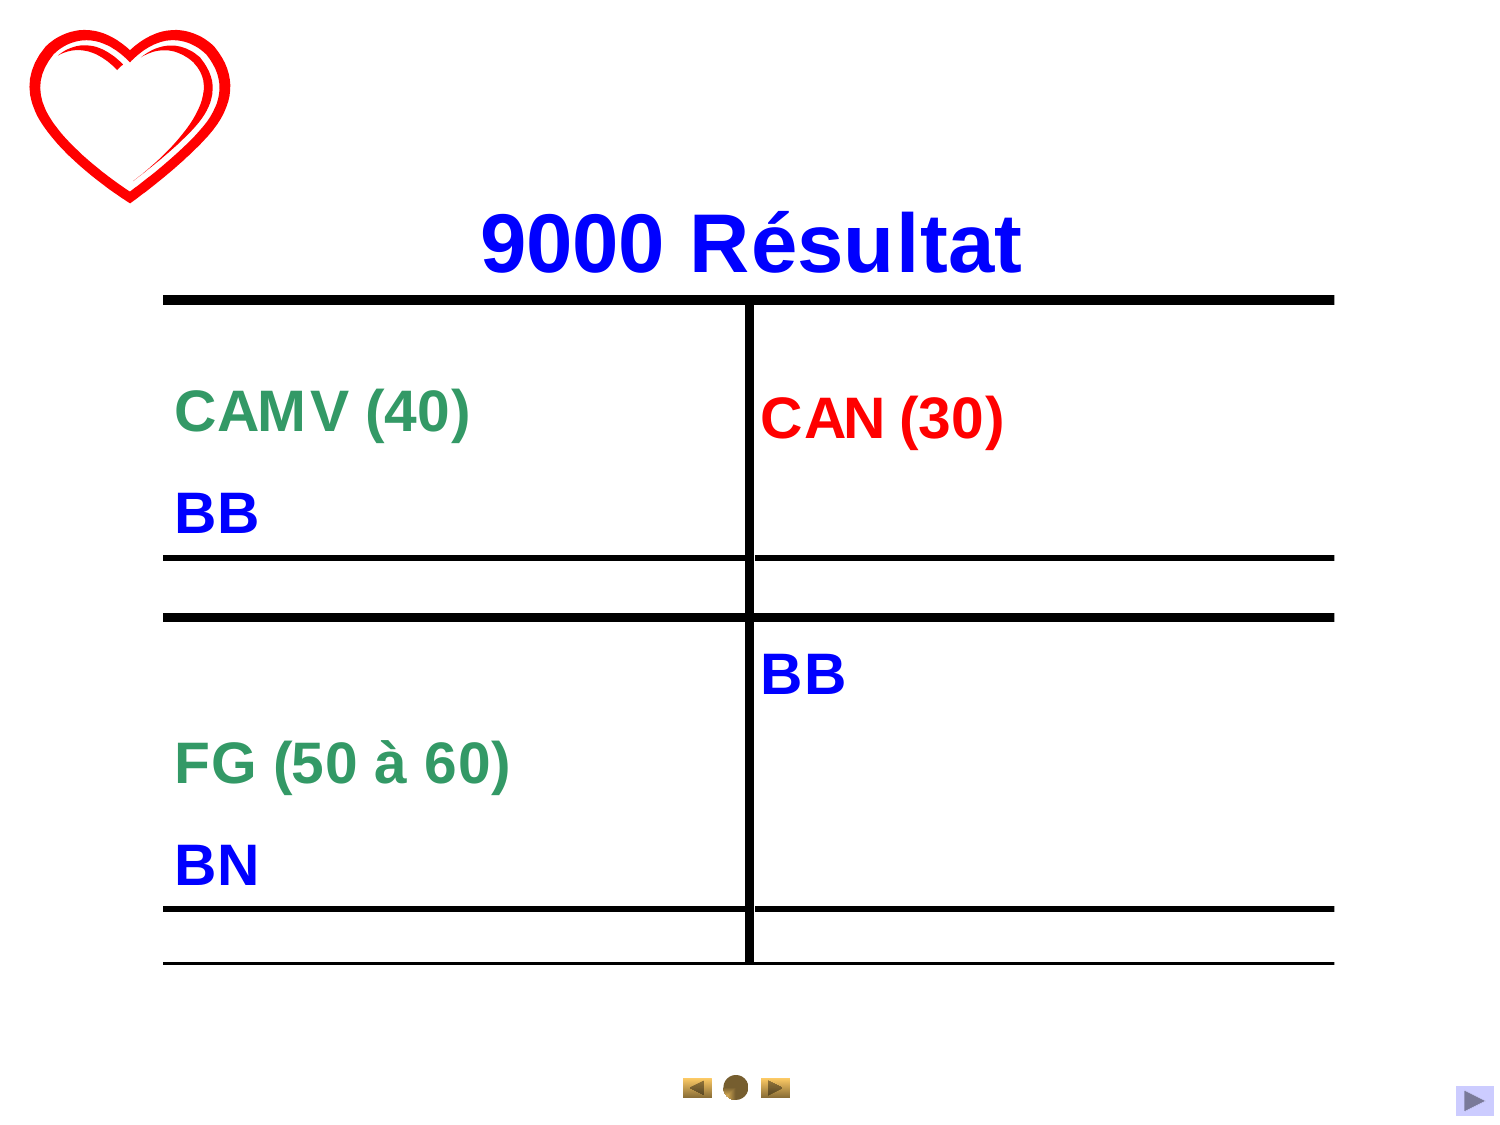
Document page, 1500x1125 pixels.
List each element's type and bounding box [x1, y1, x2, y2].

text_box [1456, 1086, 1494, 1116]
text_box [162, 187, 1338, 968]
picture [24, 24, 238, 204]
